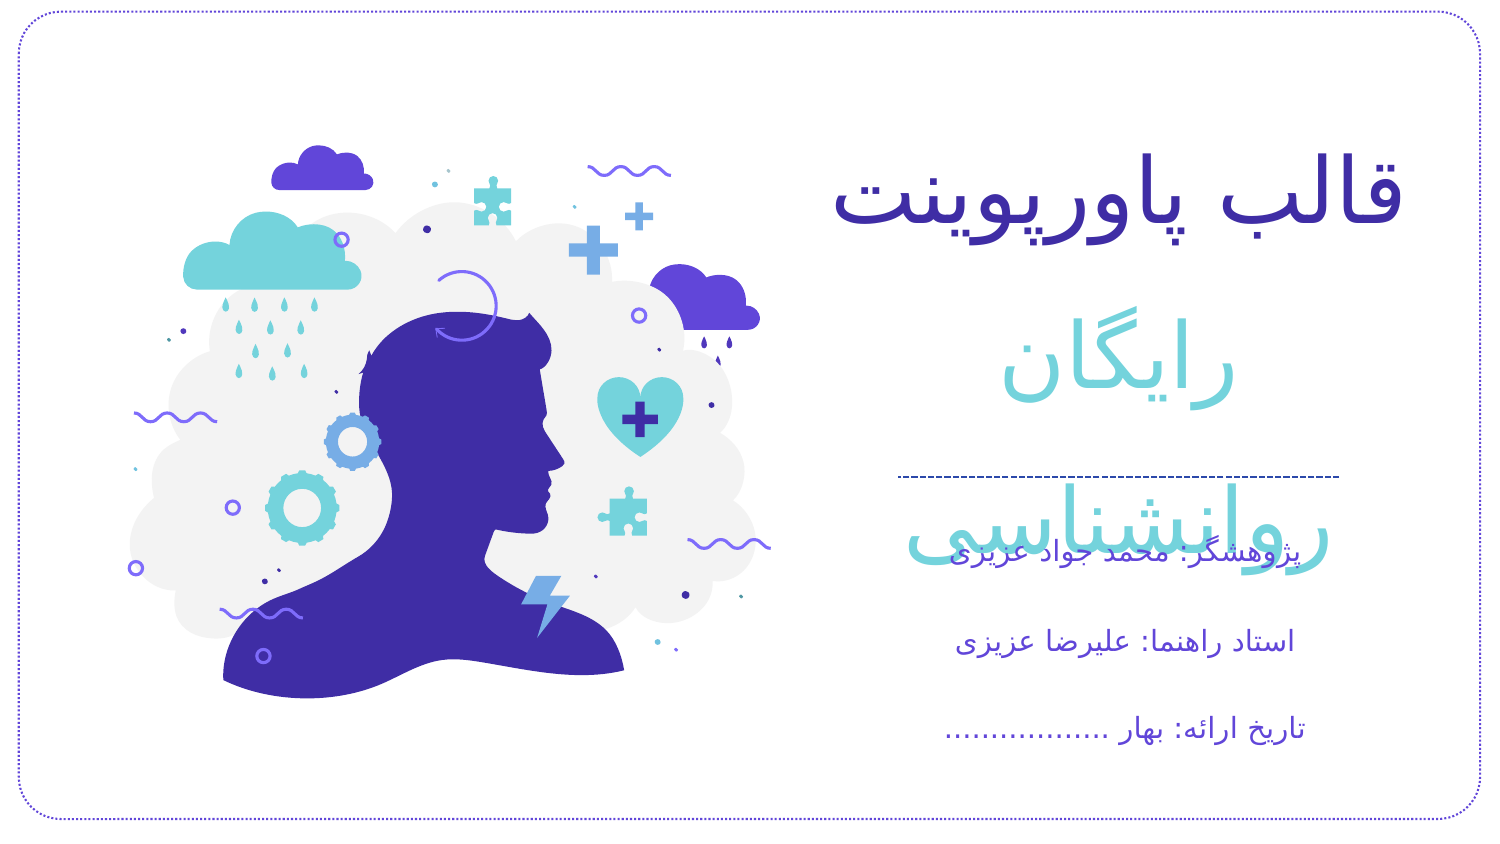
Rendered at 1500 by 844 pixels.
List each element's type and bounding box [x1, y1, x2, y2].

text_box [16, 9, 1483, 822]
text_box [126, 145, 771, 699]
